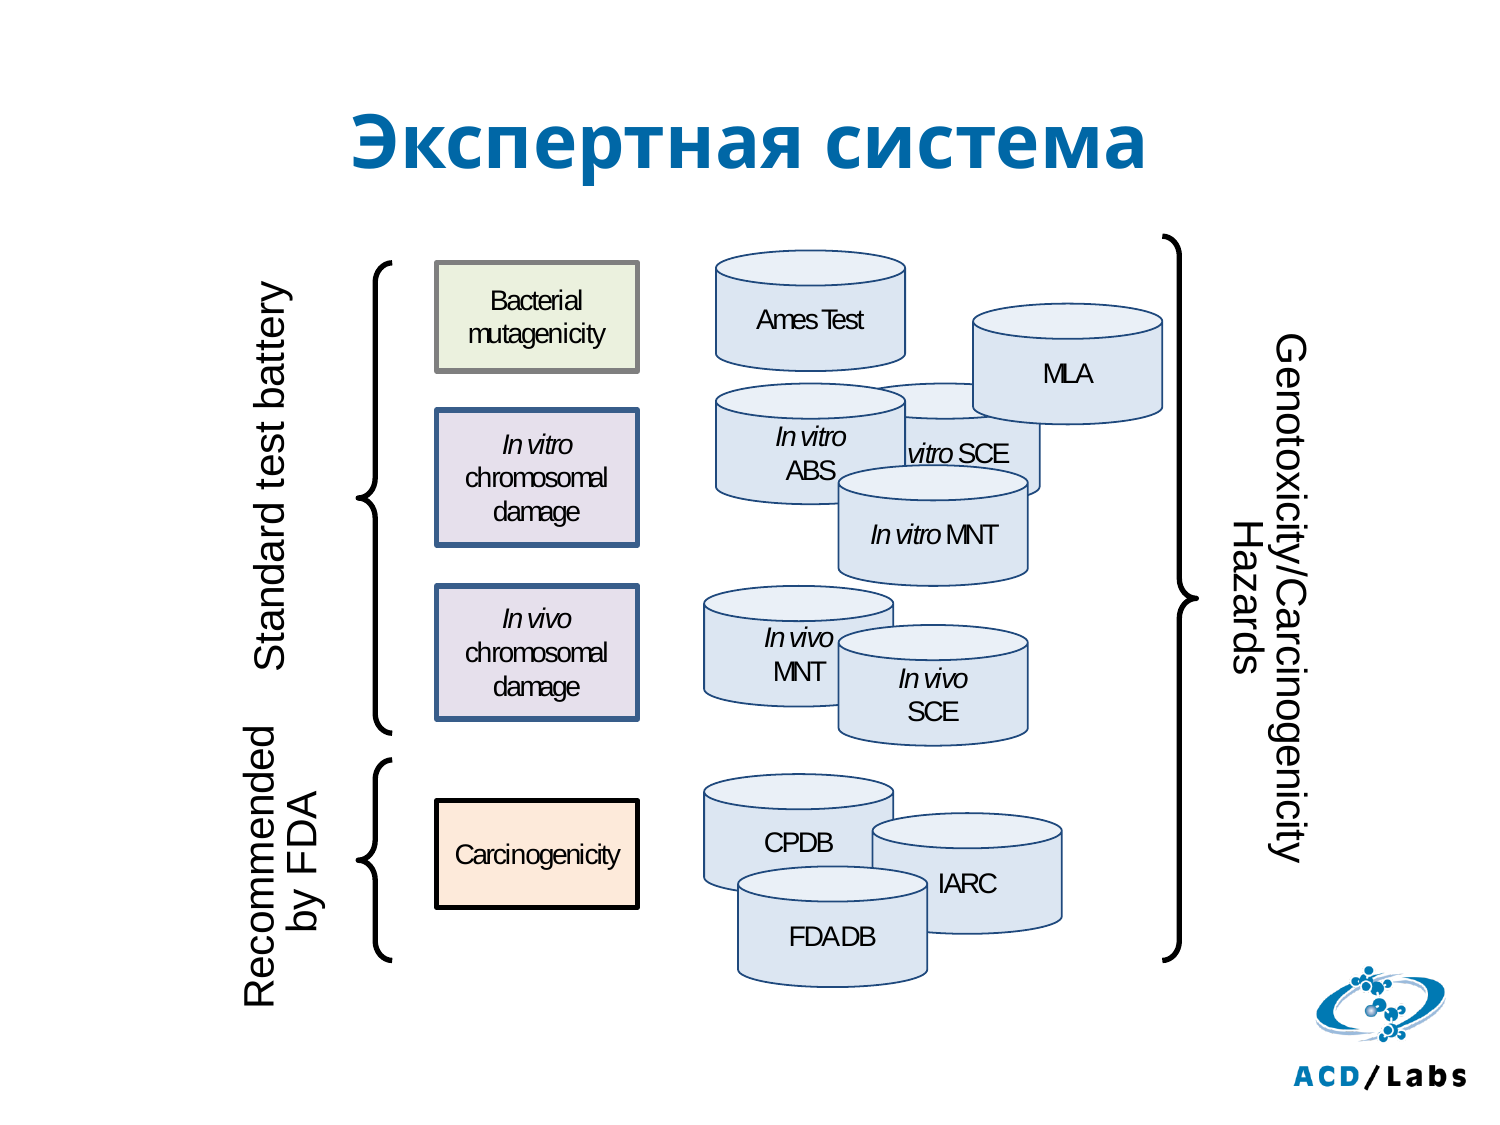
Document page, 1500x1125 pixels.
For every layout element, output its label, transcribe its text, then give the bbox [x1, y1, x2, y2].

picture [194, 231, 1471, 1101]
title Экспертная система [74, 44, 1426, 233]
